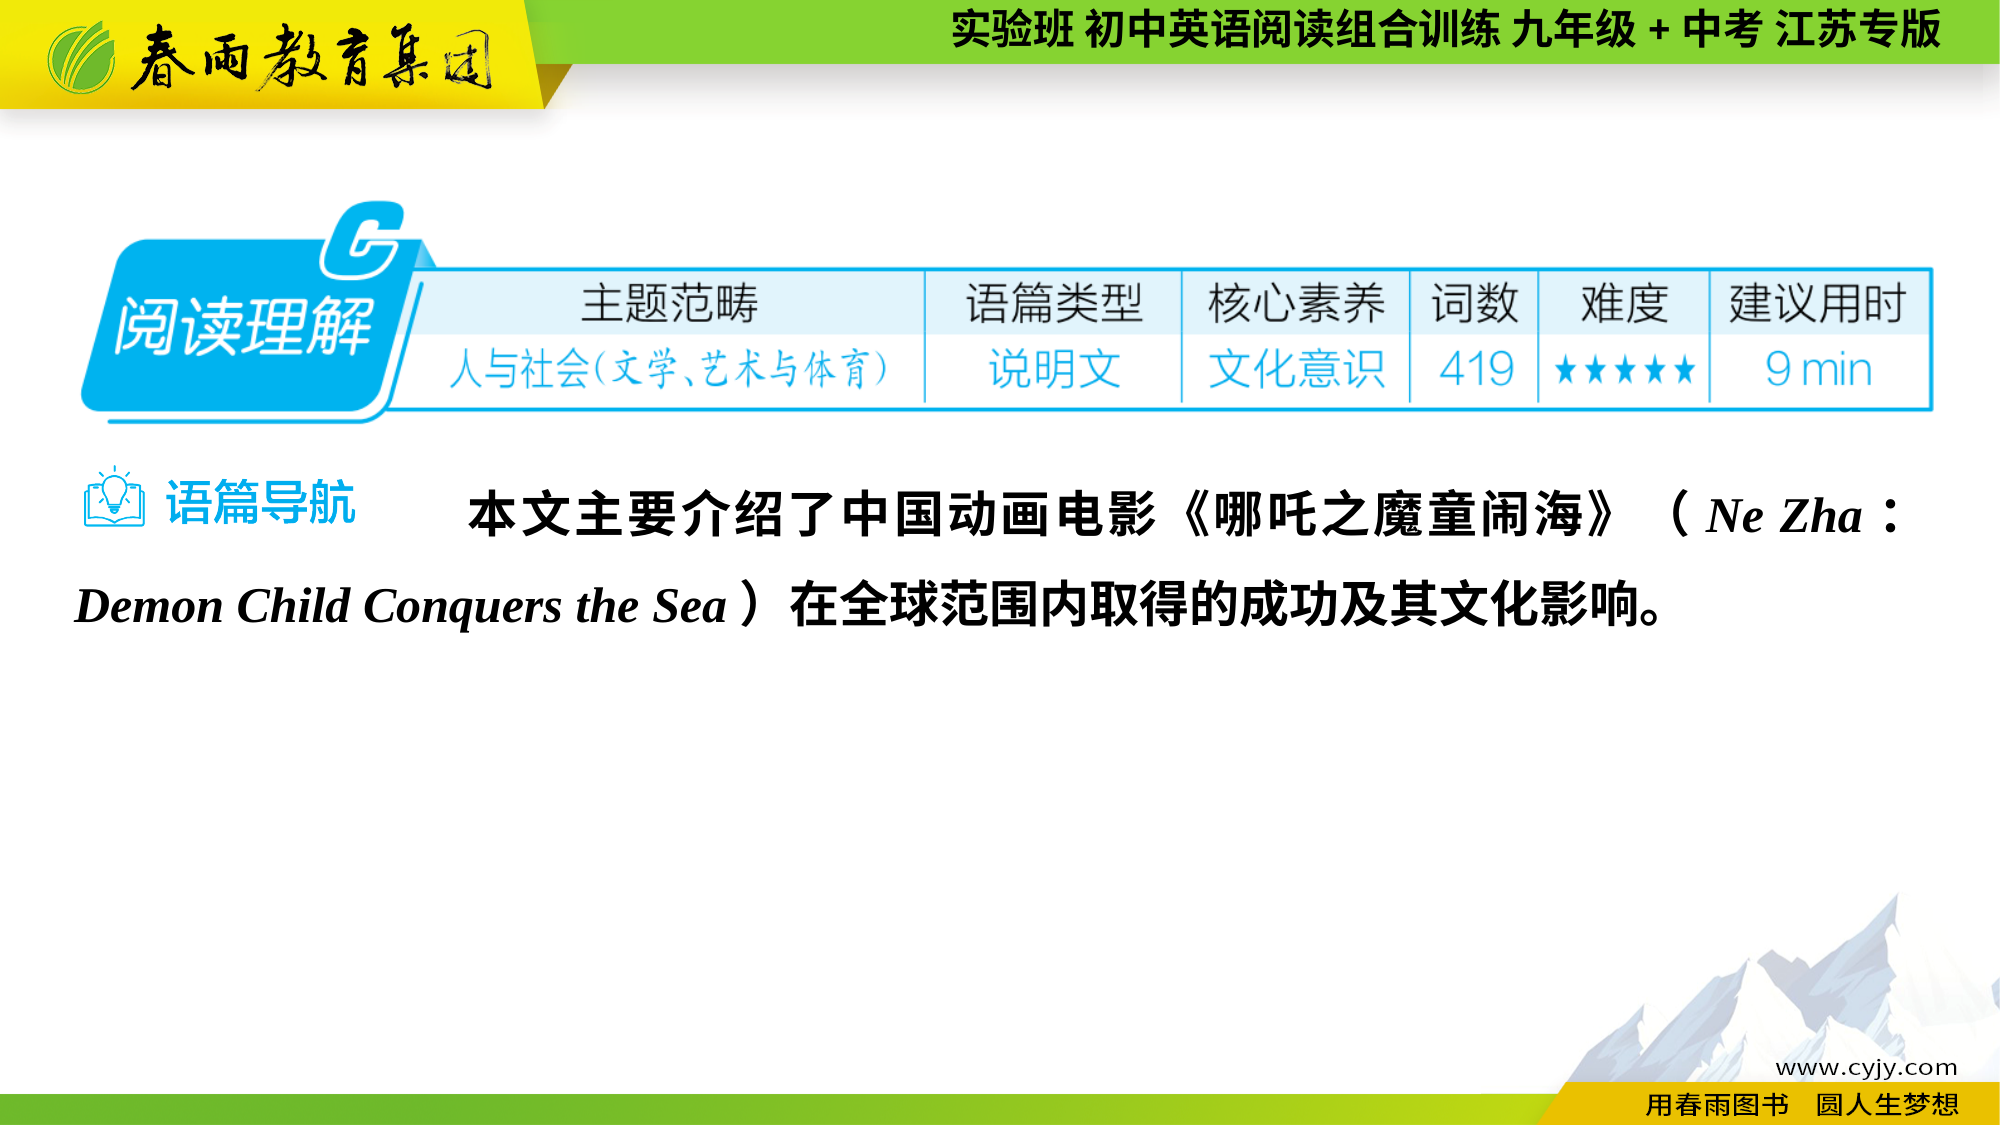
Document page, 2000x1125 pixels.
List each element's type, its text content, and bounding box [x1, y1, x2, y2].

picture [0, 0, 2000, 1125]
list 本文主要介绍了中国动画电影《哪吒之魔童闹海》（Ne Zha： Demon Child Conquers the Sea）在全球范围内取得的成功及其文化影响。 [59, 444, 1944, 631]
